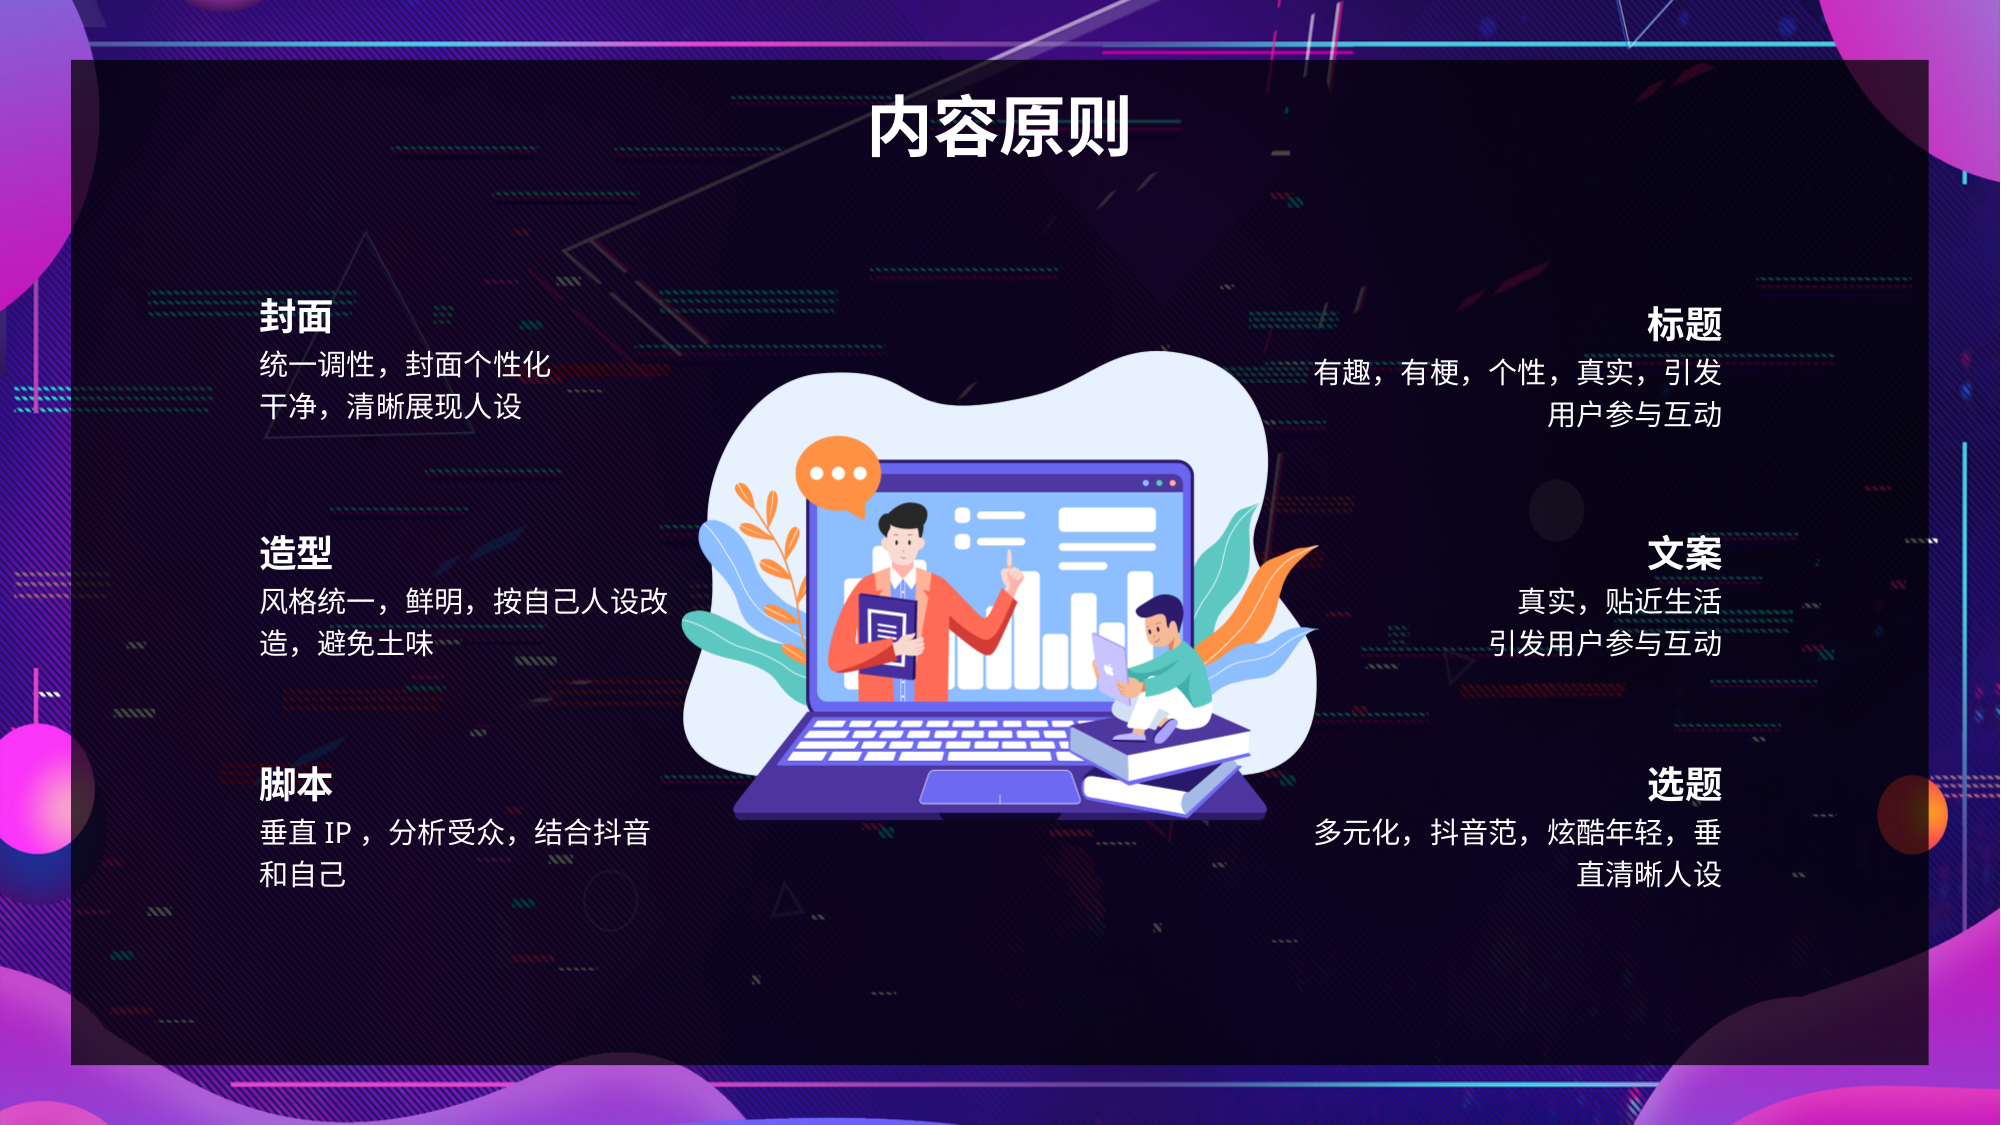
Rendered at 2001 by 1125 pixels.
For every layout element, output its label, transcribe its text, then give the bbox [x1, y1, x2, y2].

picture [0, 0, 2000, 1125]
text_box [1344, 744, 1738, 901]
text_box 内容原则 [712, 77, 1288, 173]
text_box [1344, 284, 1738, 440]
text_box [244, 513, 656, 670]
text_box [244, 744, 656, 901]
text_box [244, 276, 656, 432]
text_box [1344, 513, 1738, 670]
